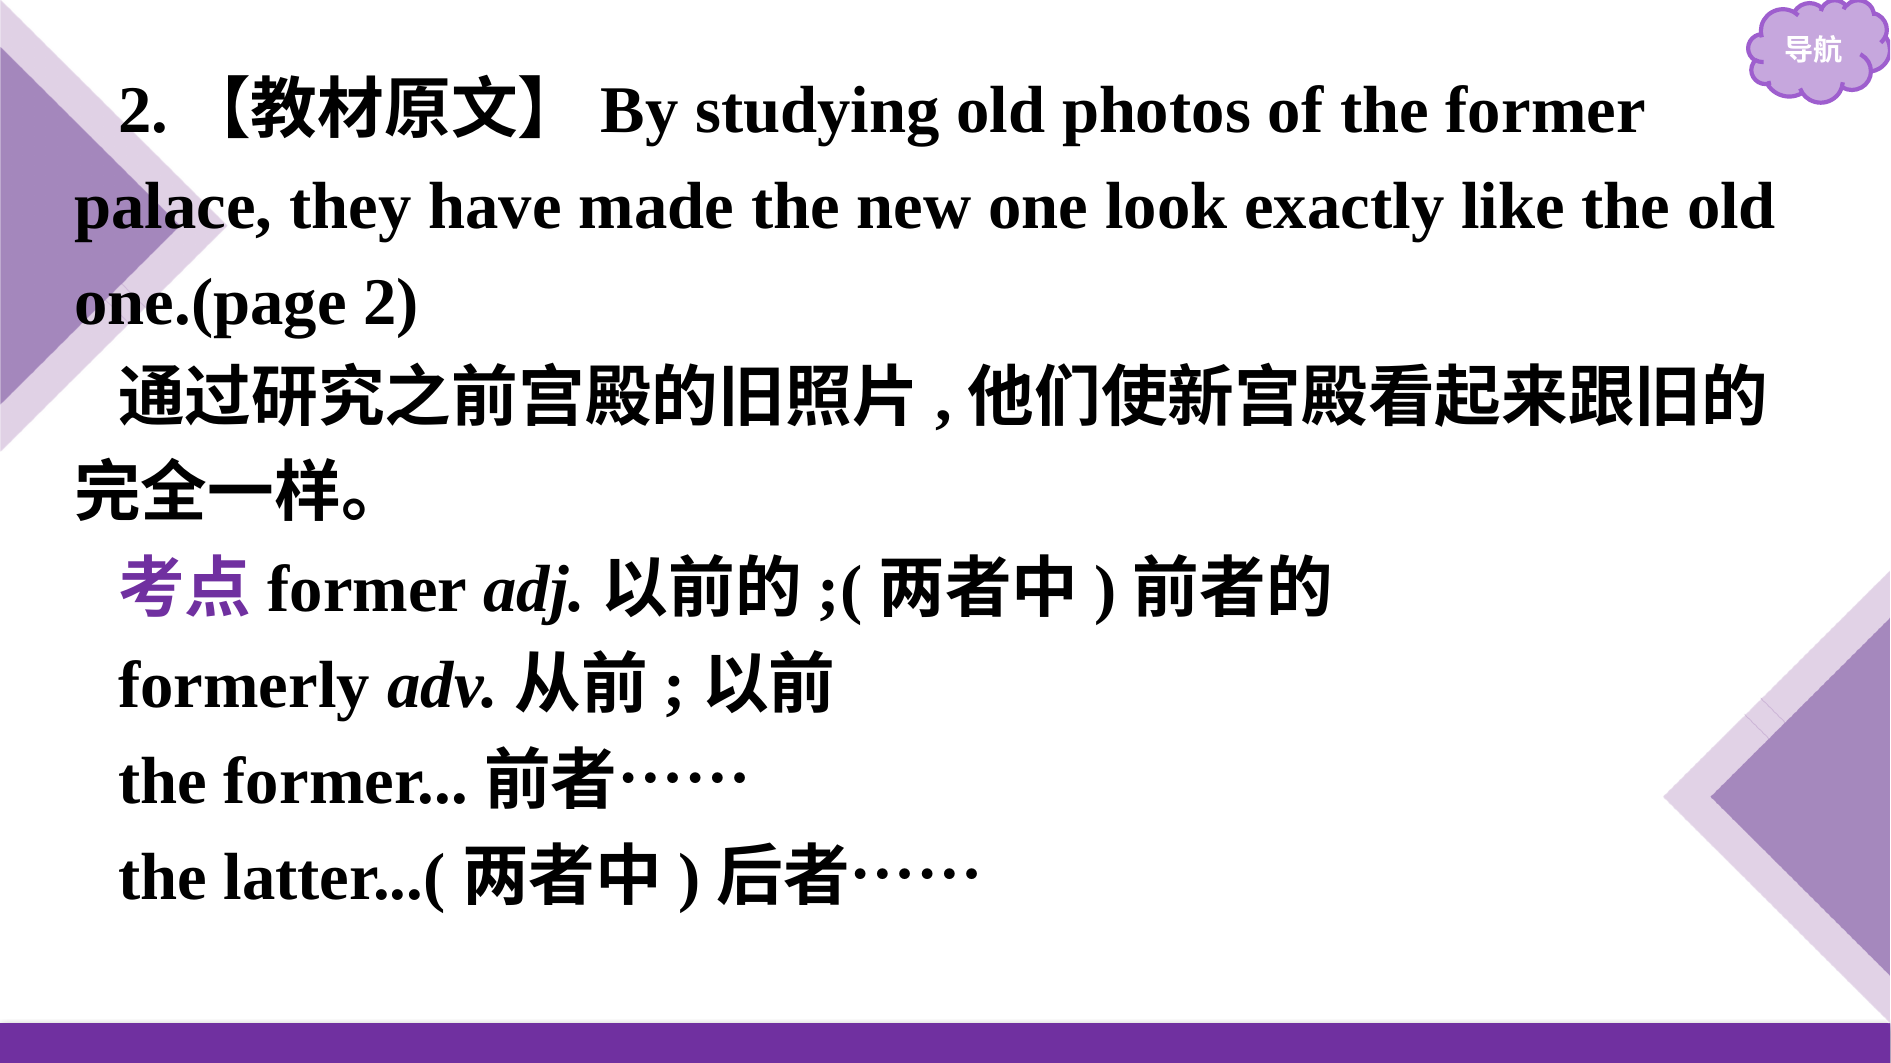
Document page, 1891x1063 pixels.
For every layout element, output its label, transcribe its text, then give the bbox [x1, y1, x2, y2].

picture [1660, 570, 1890, 1024]
text_box 2.【教材原文】By studying old photos of the former palace, they have made the new one look exactly like the old one.(page 2) 通过研究之前宫殿的旧照片,他们使新宫殿看起来跟旧的完全一样。 考点former adj.以前的;(两者中)前者的 formerly adv.从前;以前 the former...前者…… the latter...(两者中)后者…… [59, 42, 1833, 921]
picture [1, 0, 230, 451]
